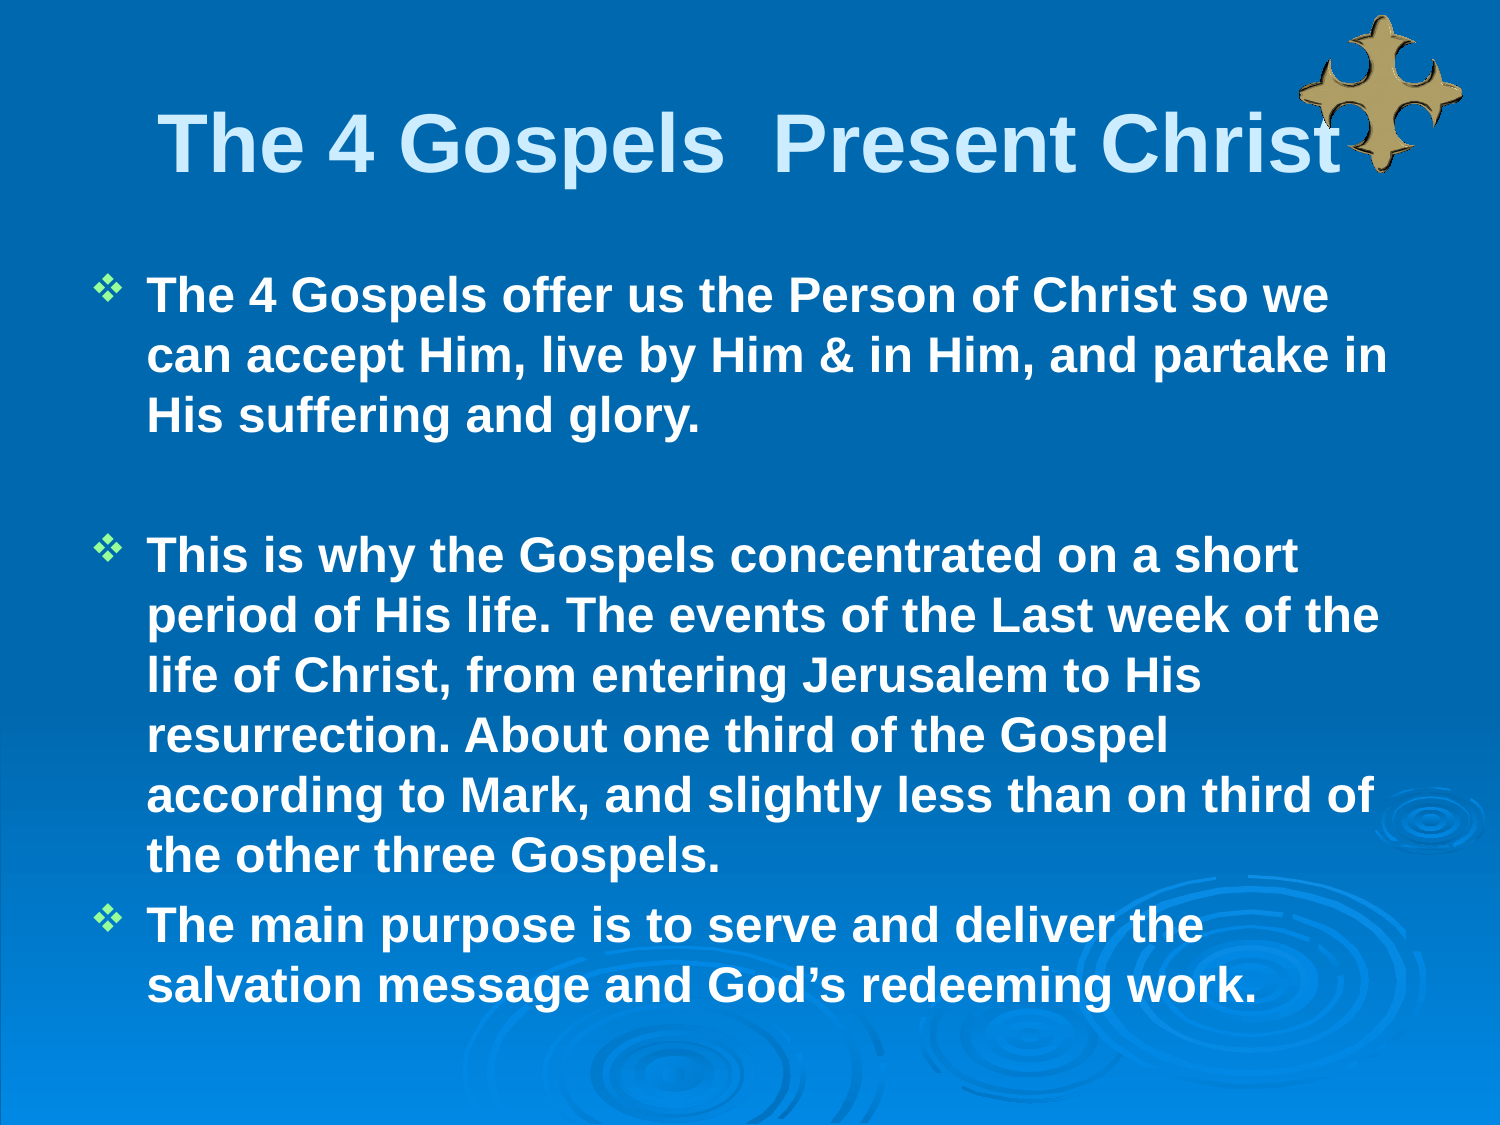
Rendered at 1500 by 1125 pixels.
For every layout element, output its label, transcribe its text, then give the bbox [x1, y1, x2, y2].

picture [1293, 0, 1471, 188]
list The 4 Gospels offer us the Person of Christ so we can accept Him, live by Him & in Him, and partake in His suffering and glory. This is why the Gospels concentrated on a short period of His life. The events of the Last week of the life of Christ, from entering Jerusalem to His resurrection. About one third of the Gospel according to Mark, and slightly less than on third of the other three Gospels. The main purpose is to serve and deliver the salvation message and God’s redeeming work. [74, 255, 1426, 1083]
title The 4 Gospels Present Christ [74, 45, 1426, 233]
